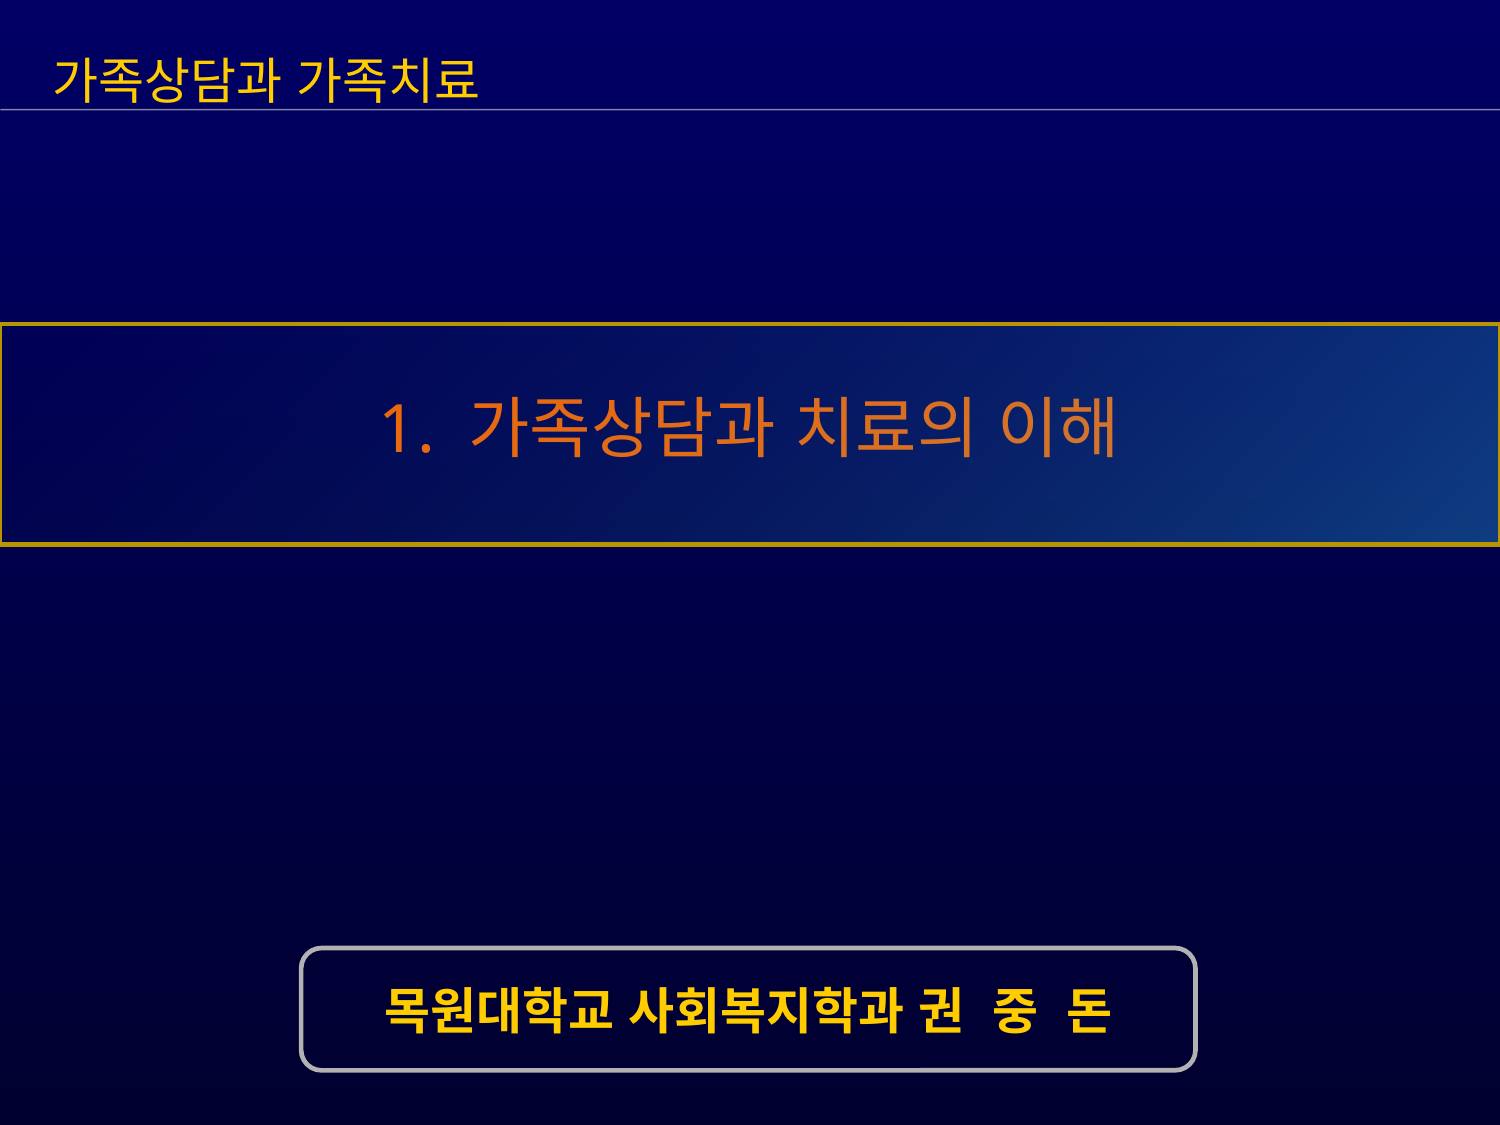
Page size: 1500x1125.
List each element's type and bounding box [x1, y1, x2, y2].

text_box [0, 42, 1500, 1071]
